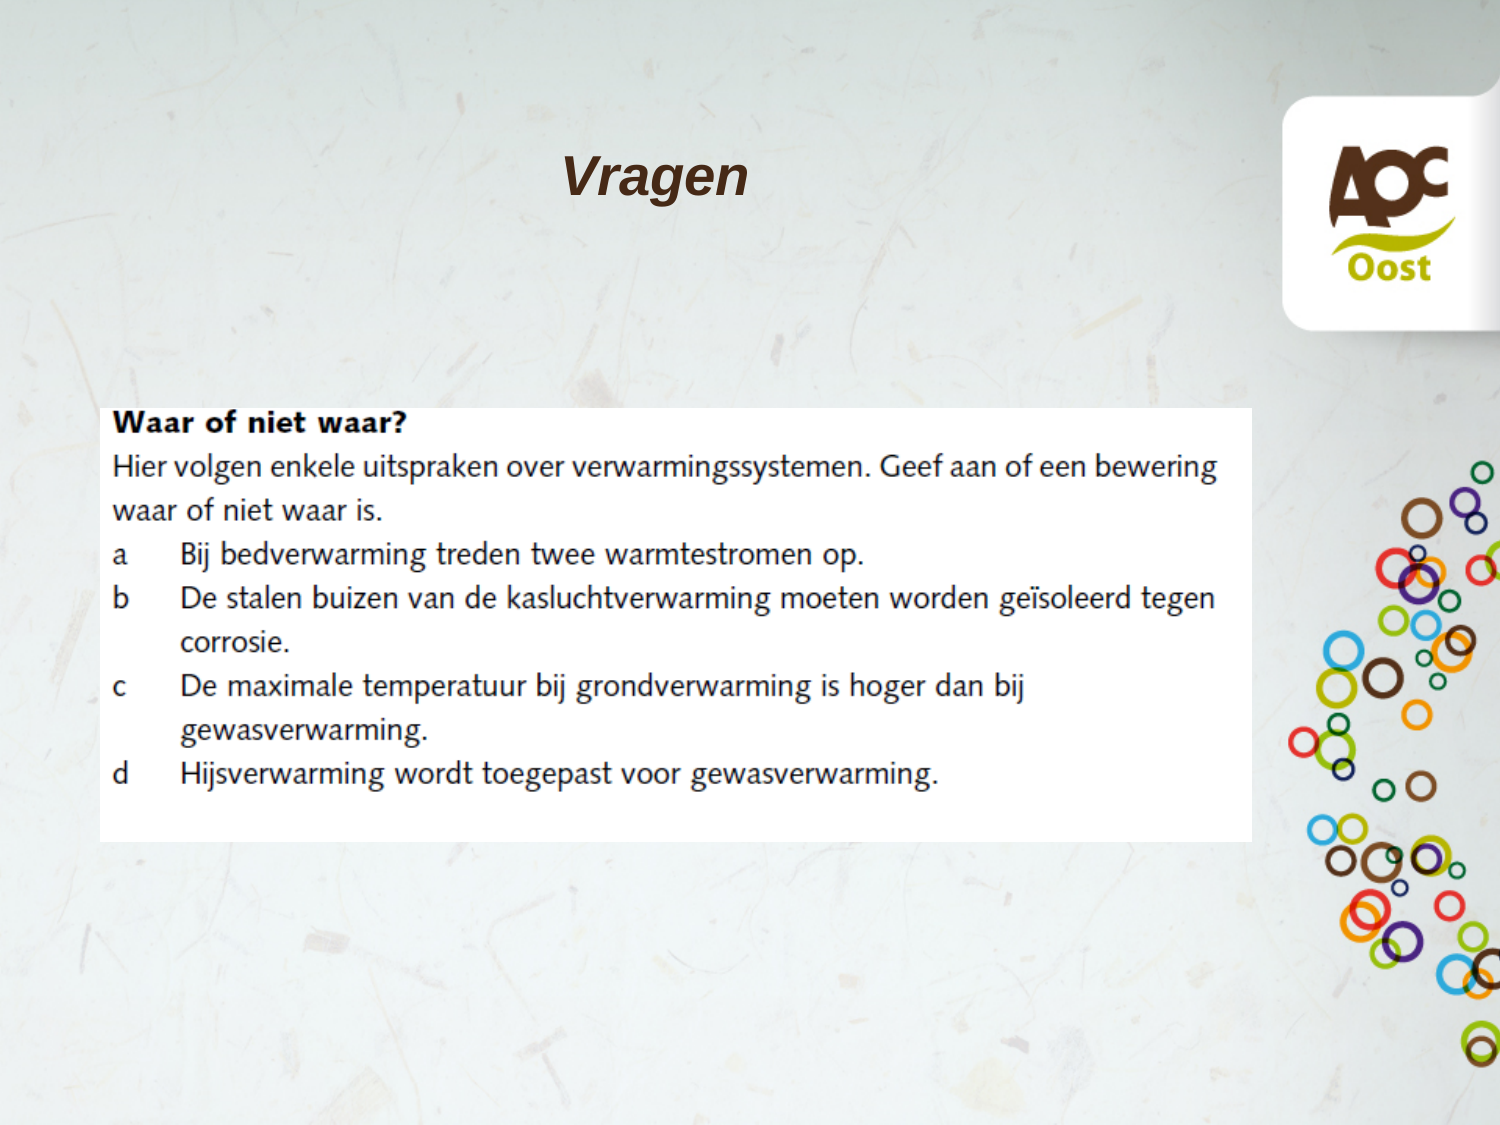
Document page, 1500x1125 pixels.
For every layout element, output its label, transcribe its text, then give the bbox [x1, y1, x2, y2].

title Vragen [112, 101, 1199, 244]
picture [0, 0, 1500, 1125]
subtitle [64, 349, 1235, 929]
